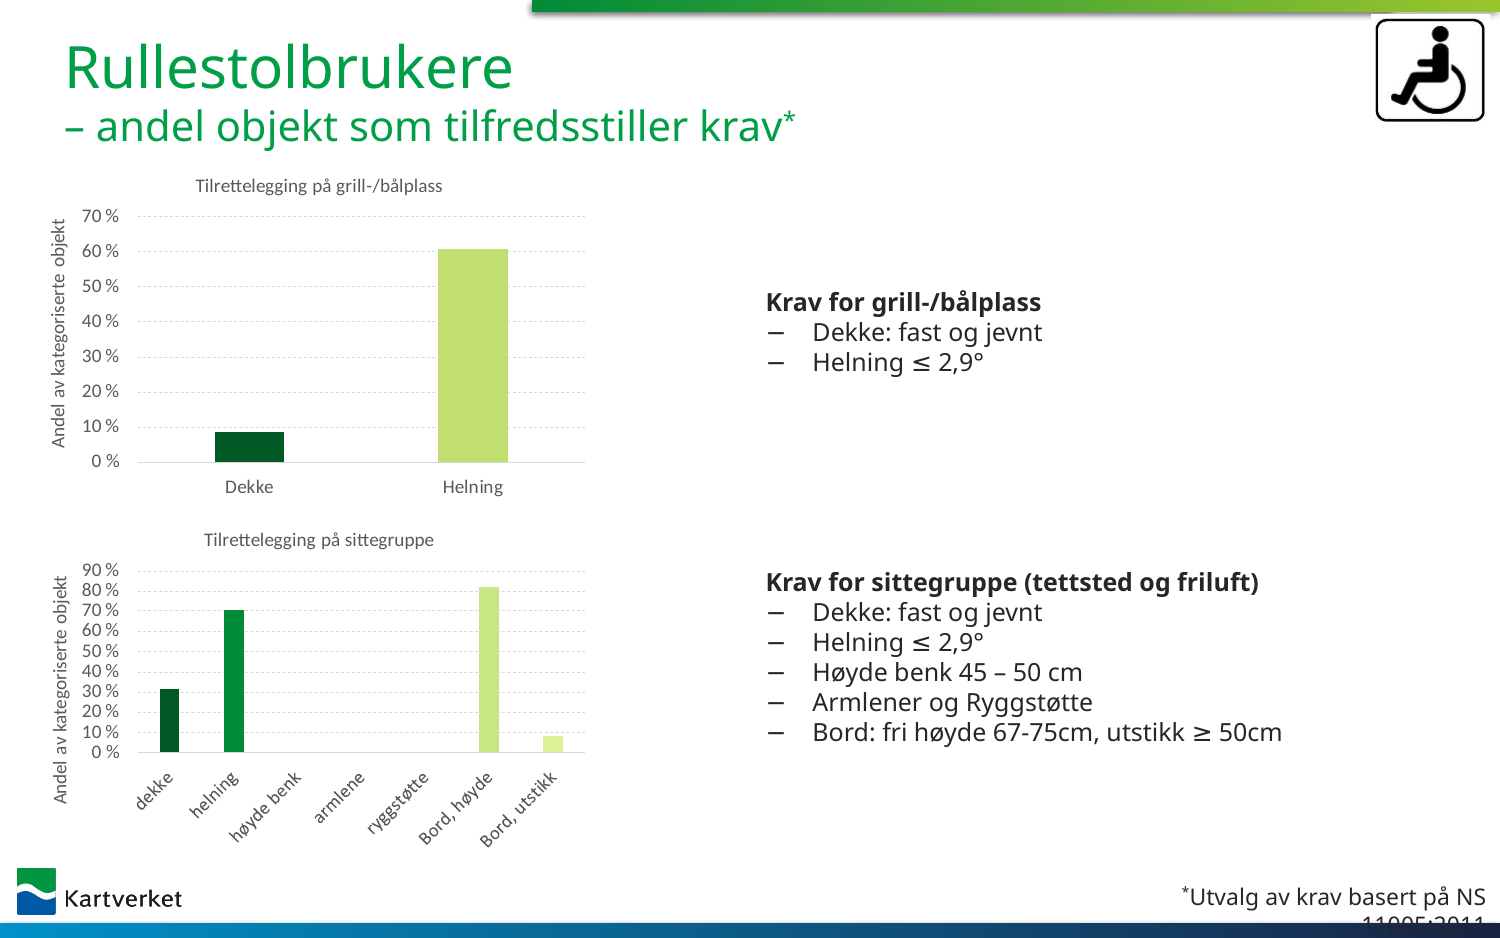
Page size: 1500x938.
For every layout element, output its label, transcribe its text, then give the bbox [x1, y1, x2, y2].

text_box Rullestolbrukere – andel objekt som tilfredsstiller krav* [49, 14, 1431, 158]
text_box Krav for sittegruppe (tettsted og friluft) Dekke: fast og jevnt Helning ≤ 2,9° Høyde benk 45 – 50 cm Armlener og Ryggstøtte Bord: fri høyde 67-75cm, utstikk ≥ 50cm [750, 559, 1500, 754]
picture [41, 520, 596, 859]
picture [1371, 13, 1491, 127]
text_box Krav for grill-/bålplass Dekke: fast og jevnt Helning ≤ 2,9° [750, 279, 1452, 384]
picture [41, 166, 596, 505]
text_box *Utvalg av krav basert på NS 11005:2011 [1068, 873, 1500, 938]
